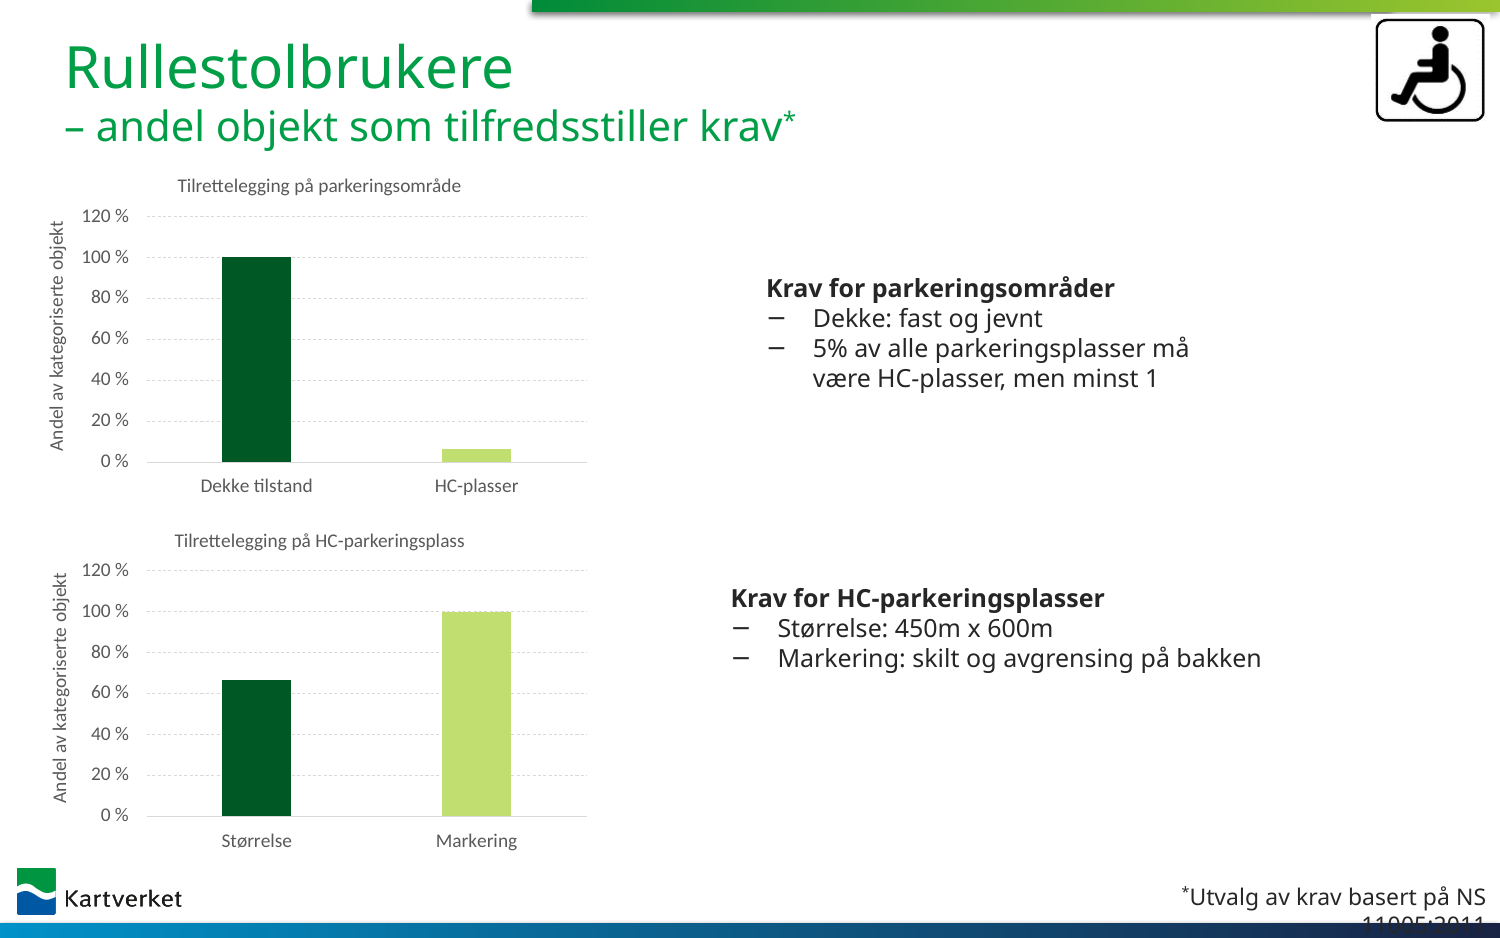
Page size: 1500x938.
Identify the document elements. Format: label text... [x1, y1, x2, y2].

text_box Krav for HC-parkeringsplasser Størrelse: 450m x 600m Markering: skilt og avgrensing på bakken [715, 574, 1278, 680]
picture [41, 166, 598, 505]
text_box Krav for parkeringsområder Dekke: fast og jevnt 5% av alle parkeringsplasser må være HC-plasser, men minst 1 [751, 264, 1232, 400]
picture [1371, 13, 1491, 127]
picture [41, 520, 598, 859]
text_box Rullestolbrukere – andel objekt som tilfredsstiller krav* [49, 23, 1431, 158]
text_box *Utvalg av krav basert på NS 11005:2011 [1068, 873, 1500, 938]
